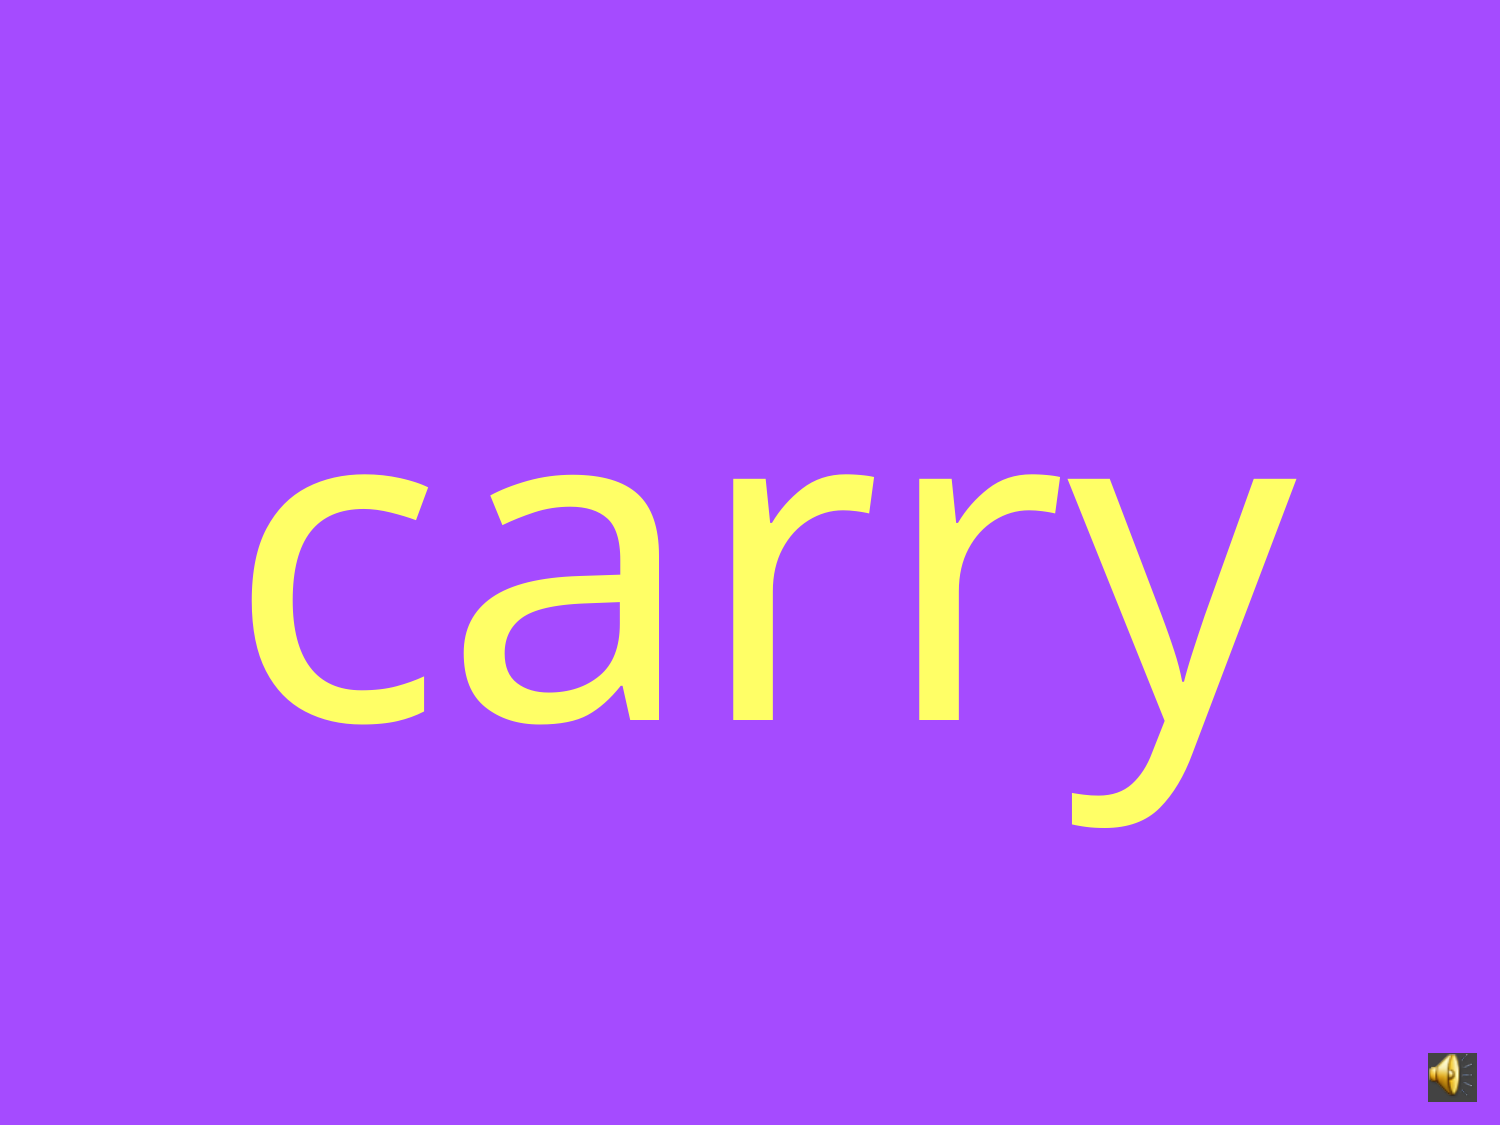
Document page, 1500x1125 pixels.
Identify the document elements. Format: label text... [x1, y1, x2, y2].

subtitle carry [212, 262, 1450, 763]
picture [1427, 1052, 1478, 1103]
